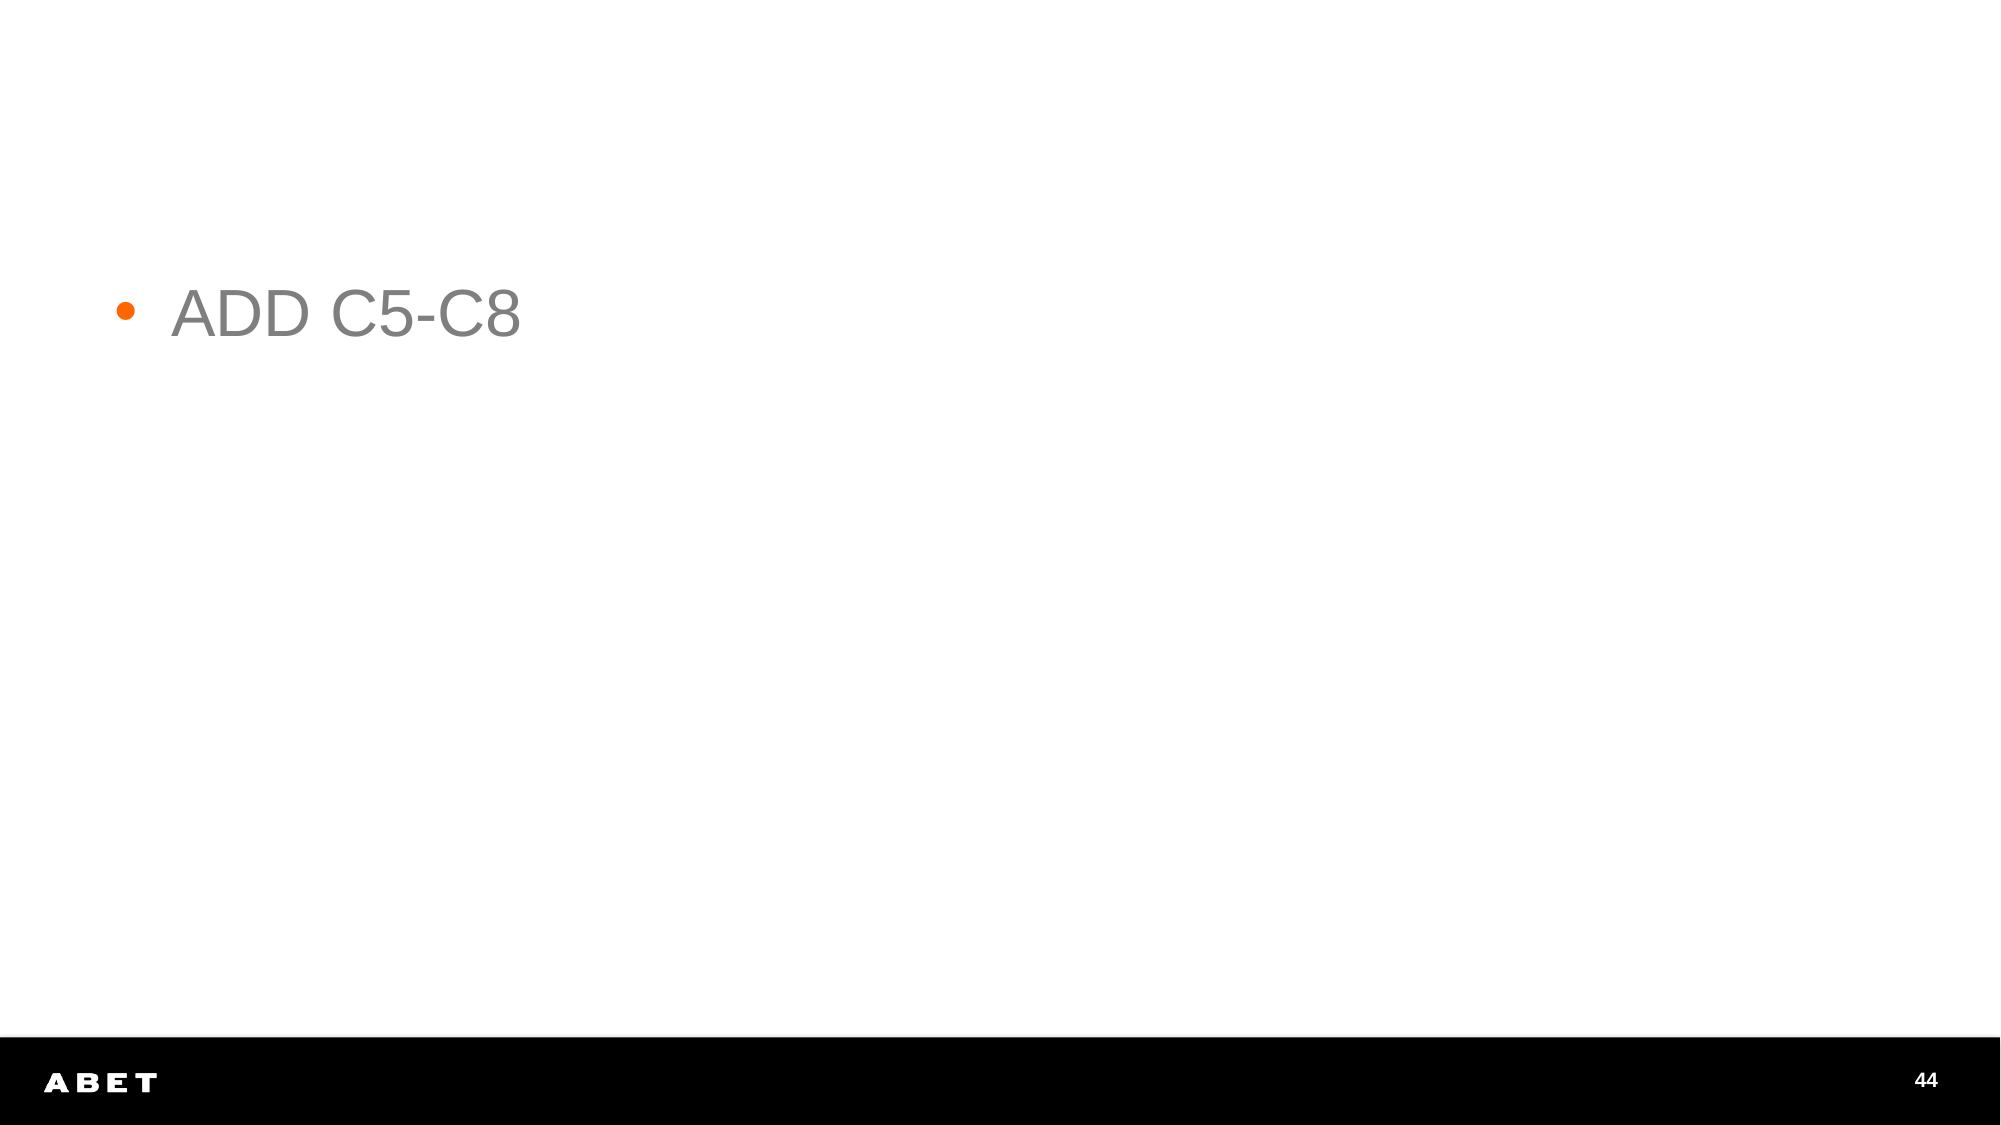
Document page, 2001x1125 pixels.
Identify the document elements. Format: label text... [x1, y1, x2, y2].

list ADD C5-C8 [99, 262, 1900, 975]
picture [16, 1052, 184, 1113]
